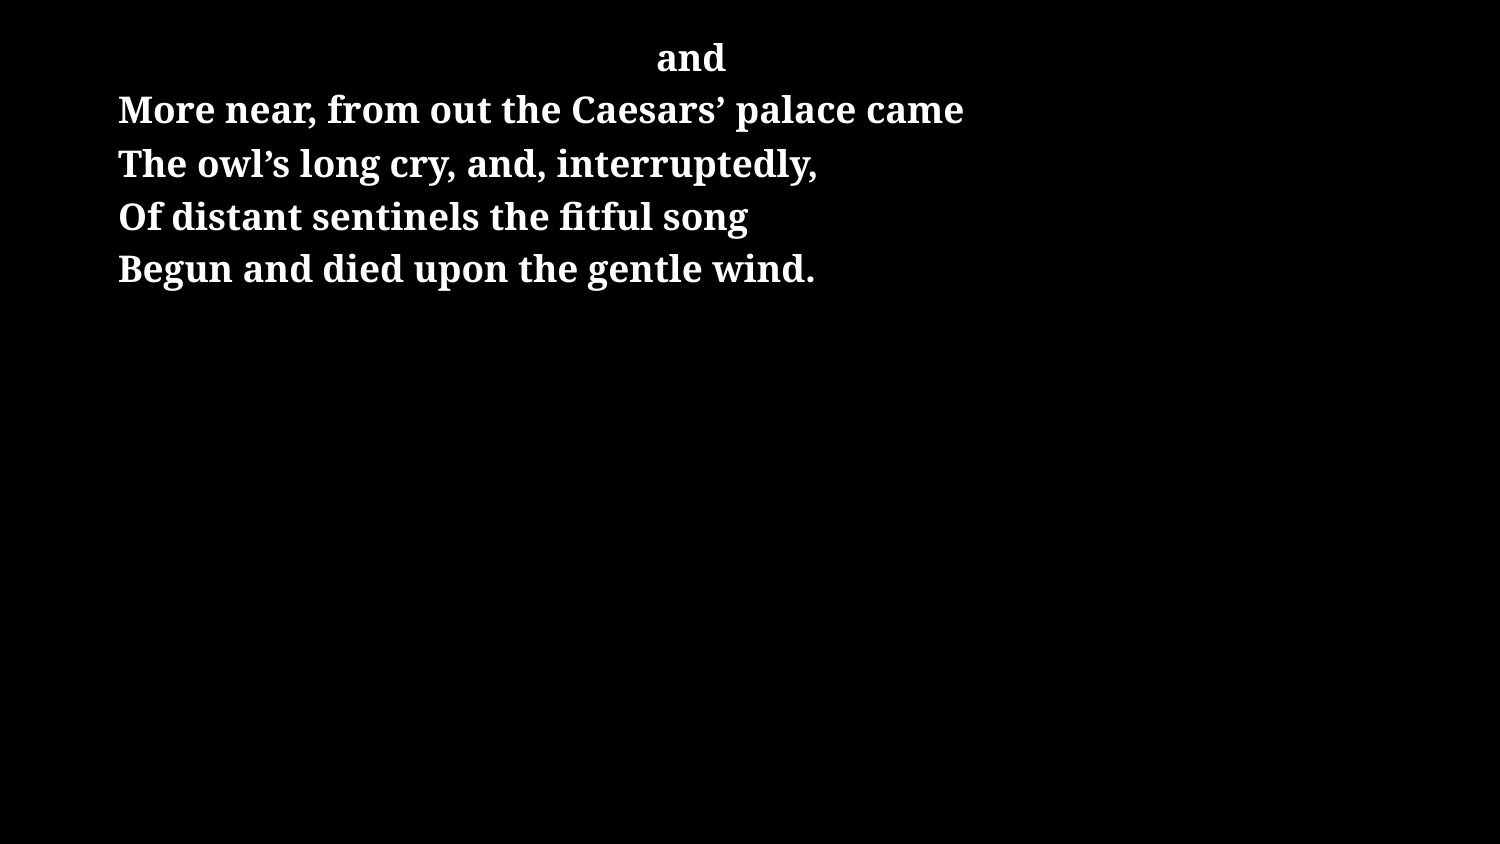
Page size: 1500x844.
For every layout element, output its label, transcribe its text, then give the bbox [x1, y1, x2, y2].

title and More near, from out the Caesars’ palace came The owl’s long cry, and, interruptedly, Of distant sentinels the fitful song Begun and died upon the gentle wind. [103, 17, 1397, 299]
